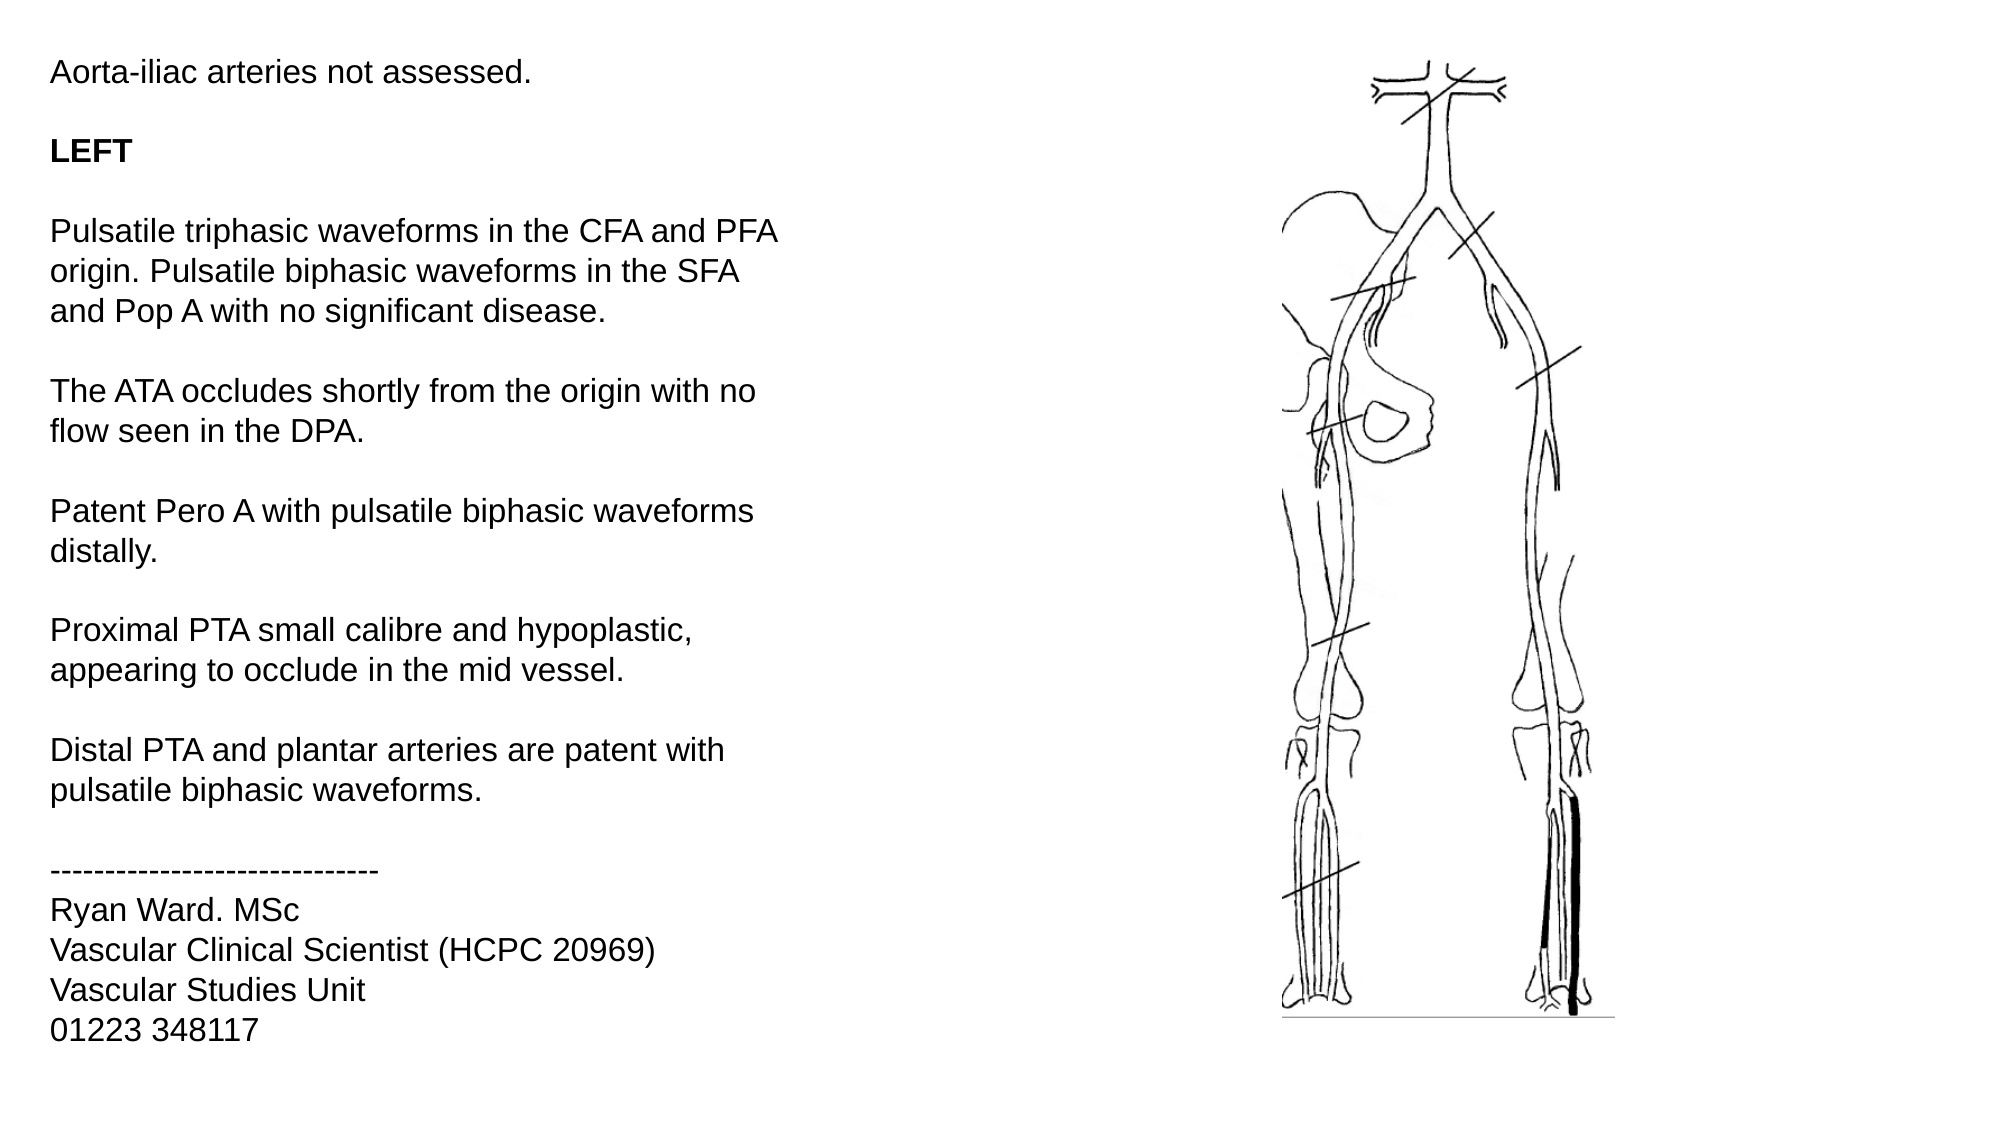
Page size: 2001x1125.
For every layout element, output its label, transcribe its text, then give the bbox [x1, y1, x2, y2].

text_box Aorta-iliac arteries not assessed. LEFT Pulsatile triphasic waveforms in the CFA and PFA origin. Pulsatile biphasic waveforms in the SFA and Pop A with no significant disease. The ATA occludes shortly from the origin with no flow seen in the DPA. Patent Pero A with pulsatile biphasic waveforms distally. Proximal PTA small calibre and hypoplastic, appearing to occlude in the mid vessel. Distal PTA and plantar arteries are patent with pulsatile biphasic waveforms. ------------------------------ Ryan Ward. MSc Vascular Clinical Scientist (HCPC 20969) Vascular Studies Unit 01223 348117 [34, 42, 801, 1056]
picture [1281, 53, 1615, 1019]
